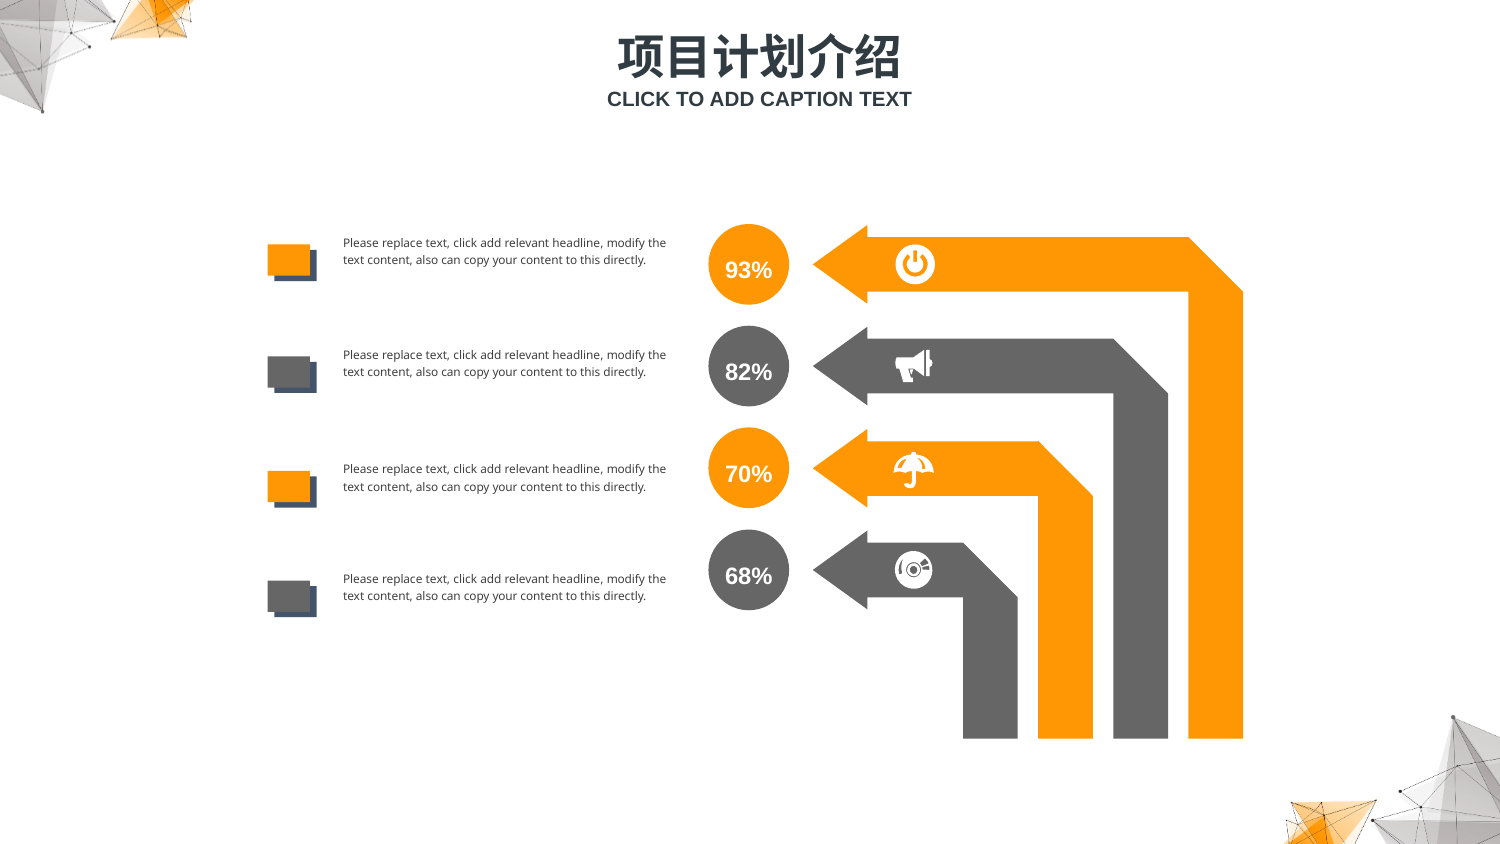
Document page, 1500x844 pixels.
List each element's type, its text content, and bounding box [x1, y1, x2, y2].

picture [0, 0, 194, 118]
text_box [708, 529, 790, 611]
picture [1283, 710, 1500, 844]
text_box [708, 223, 790, 305]
text_box Please replace text, click add relevant headline, modify the text content, also can copy your content to this directly. [328, 451, 682, 501]
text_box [812, 530, 1018, 739]
text_box Please replace text, click add relevant headline, modify the text content, also can copy your content to this directly. [328, 225, 682, 275]
text_box 项目计划介绍 [596, 26, 924, 84]
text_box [267, 470, 317, 508]
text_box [708, 427, 790, 509]
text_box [267, 244, 317, 282]
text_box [708, 325, 790, 407]
text_box Please replace text, click add relevant headline, modify the text content, also can copy your content to this directly. [328, 561, 682, 611]
text_box CLICK TO ADD CAPTION TEXT [596, 85, 924, 111]
text_box Please replace text, click add relevant headline, modify the text content, also can copy your content to this directly. [328, 337, 682, 387]
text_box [812, 224, 1244, 739]
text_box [267, 356, 317, 393]
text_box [267, 580, 317, 618]
